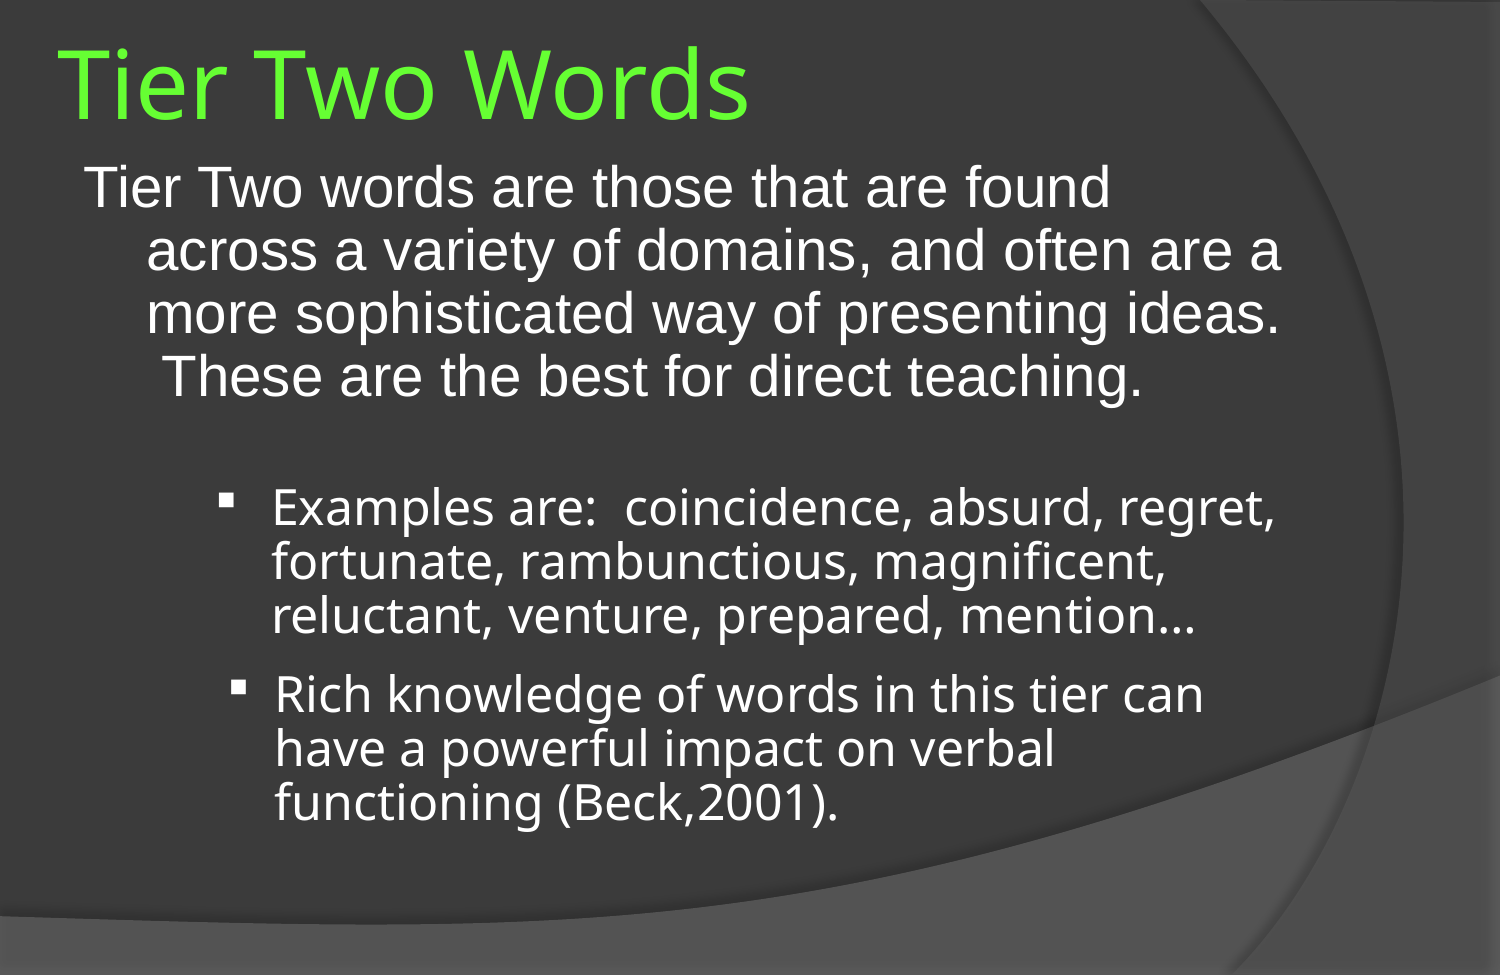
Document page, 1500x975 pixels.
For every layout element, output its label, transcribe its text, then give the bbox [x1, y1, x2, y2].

text_box Rich knowledge of words in this tier can have a powerful impact on verbal functioning (Beck,2001). [62, 662, 1338, 871]
text_box Examples are: coincidence, absurd, regret, fortunate, rambunctious, magnificent, reluctant, venture, prepared, mention… [124, 474, 1400, 713]
title Tier Two Words [49, 0, 1276, 163]
list Tier Two words are those that are found across a variety of domains, and often are a more sophisticated way of presenting ideas. These are the best for direct teaching. [62, 149, 1301, 413]
